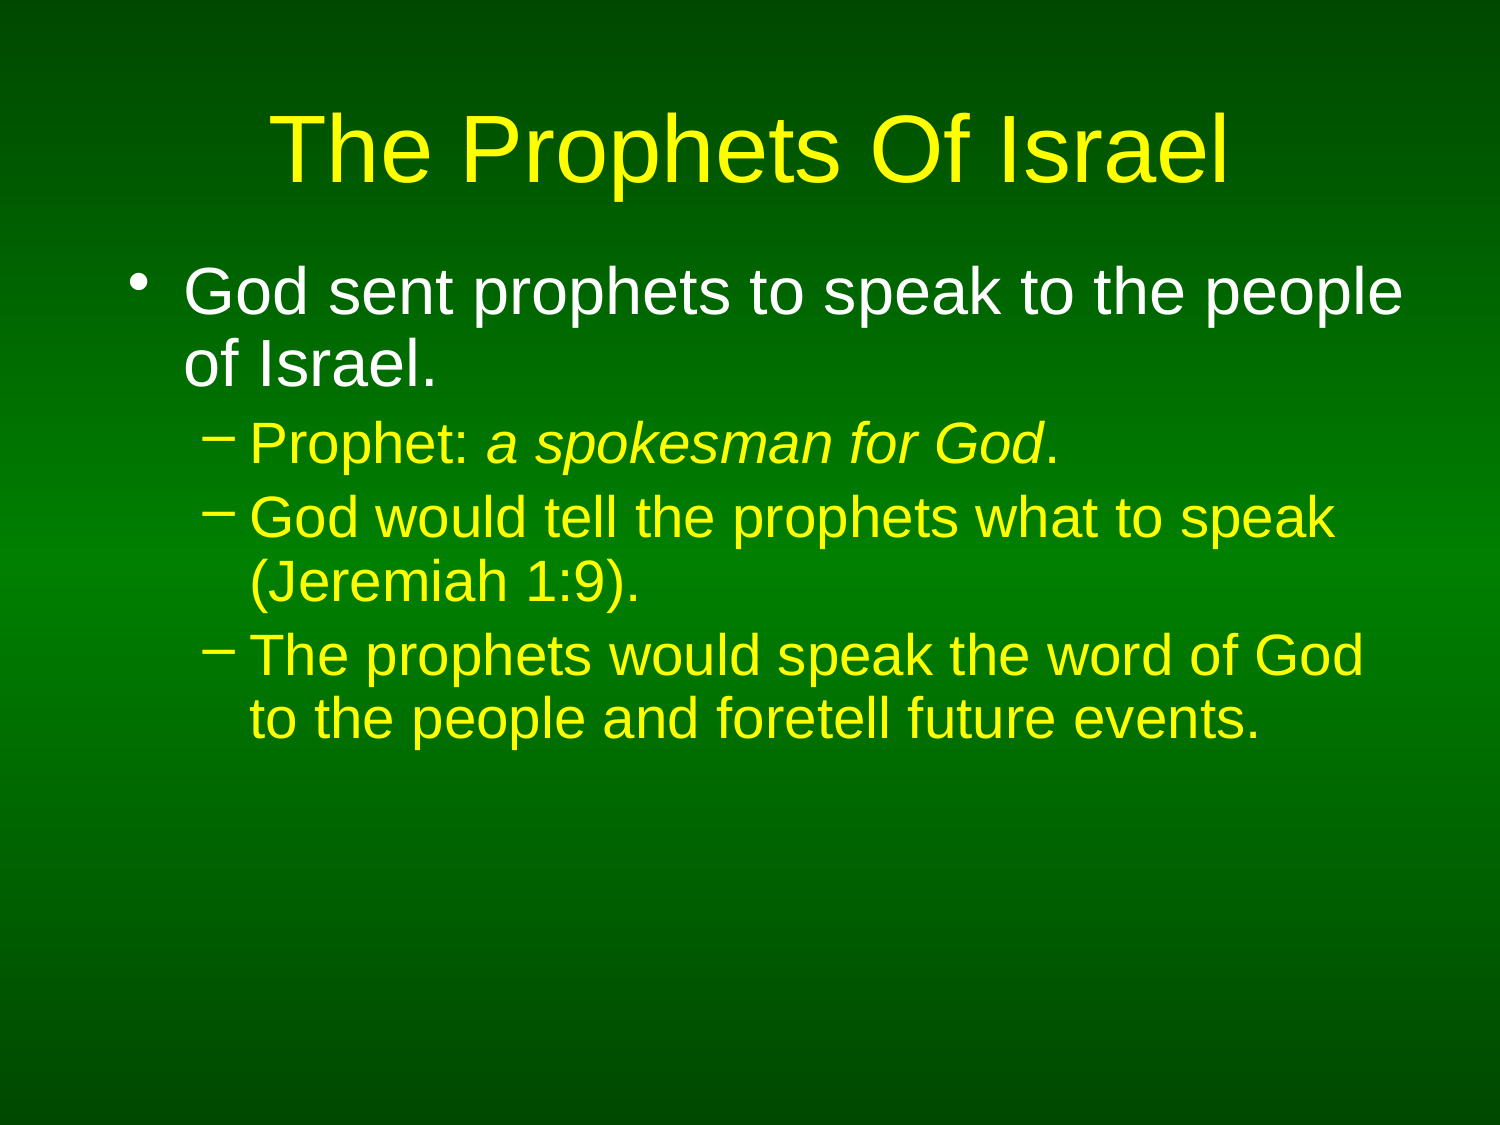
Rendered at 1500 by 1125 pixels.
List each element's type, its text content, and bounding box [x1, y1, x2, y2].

list God sent prophets to speak to the people of Israel. Prophet: a spokesman for God. God would tell the prophets what to speak (Jeremiah 1:9). The prophets would speak the word of God to the people and foretell future events. [112, 249, 1438, 813]
title The Prophets Of Israel [37, 50, 1463, 238]
